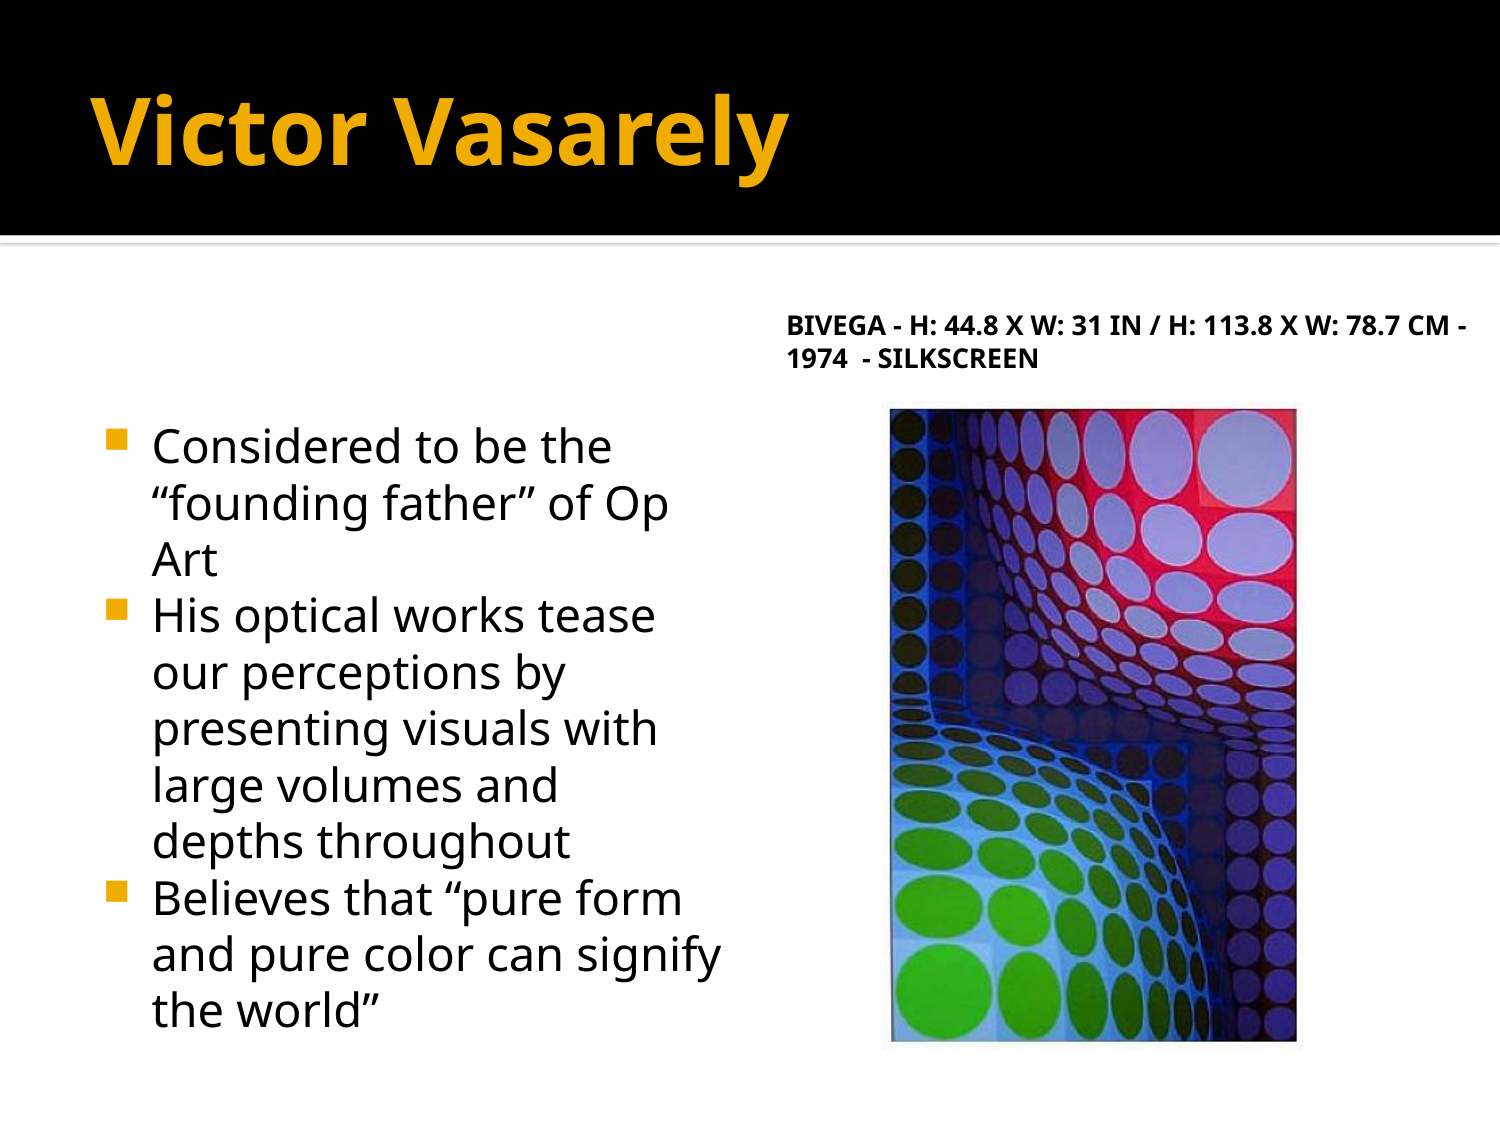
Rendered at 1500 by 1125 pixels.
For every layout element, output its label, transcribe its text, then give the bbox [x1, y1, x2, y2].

list Considered to be the “founding father” of Op Art His optical works tease our perceptions by presenting visuals with large volumes and depths throughout Believes that “pure form and pure color can signify the world” [75, 401, 738, 1050]
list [882, 401, 1305, 1050]
title Victor Vasarely [75, 24, 1425, 231]
list Bivega - h: 44.8 x w: 31 in / h: 113.8 x w: 78.7 cm - 1974 - silkscreen [761, 278, 1500, 396]
